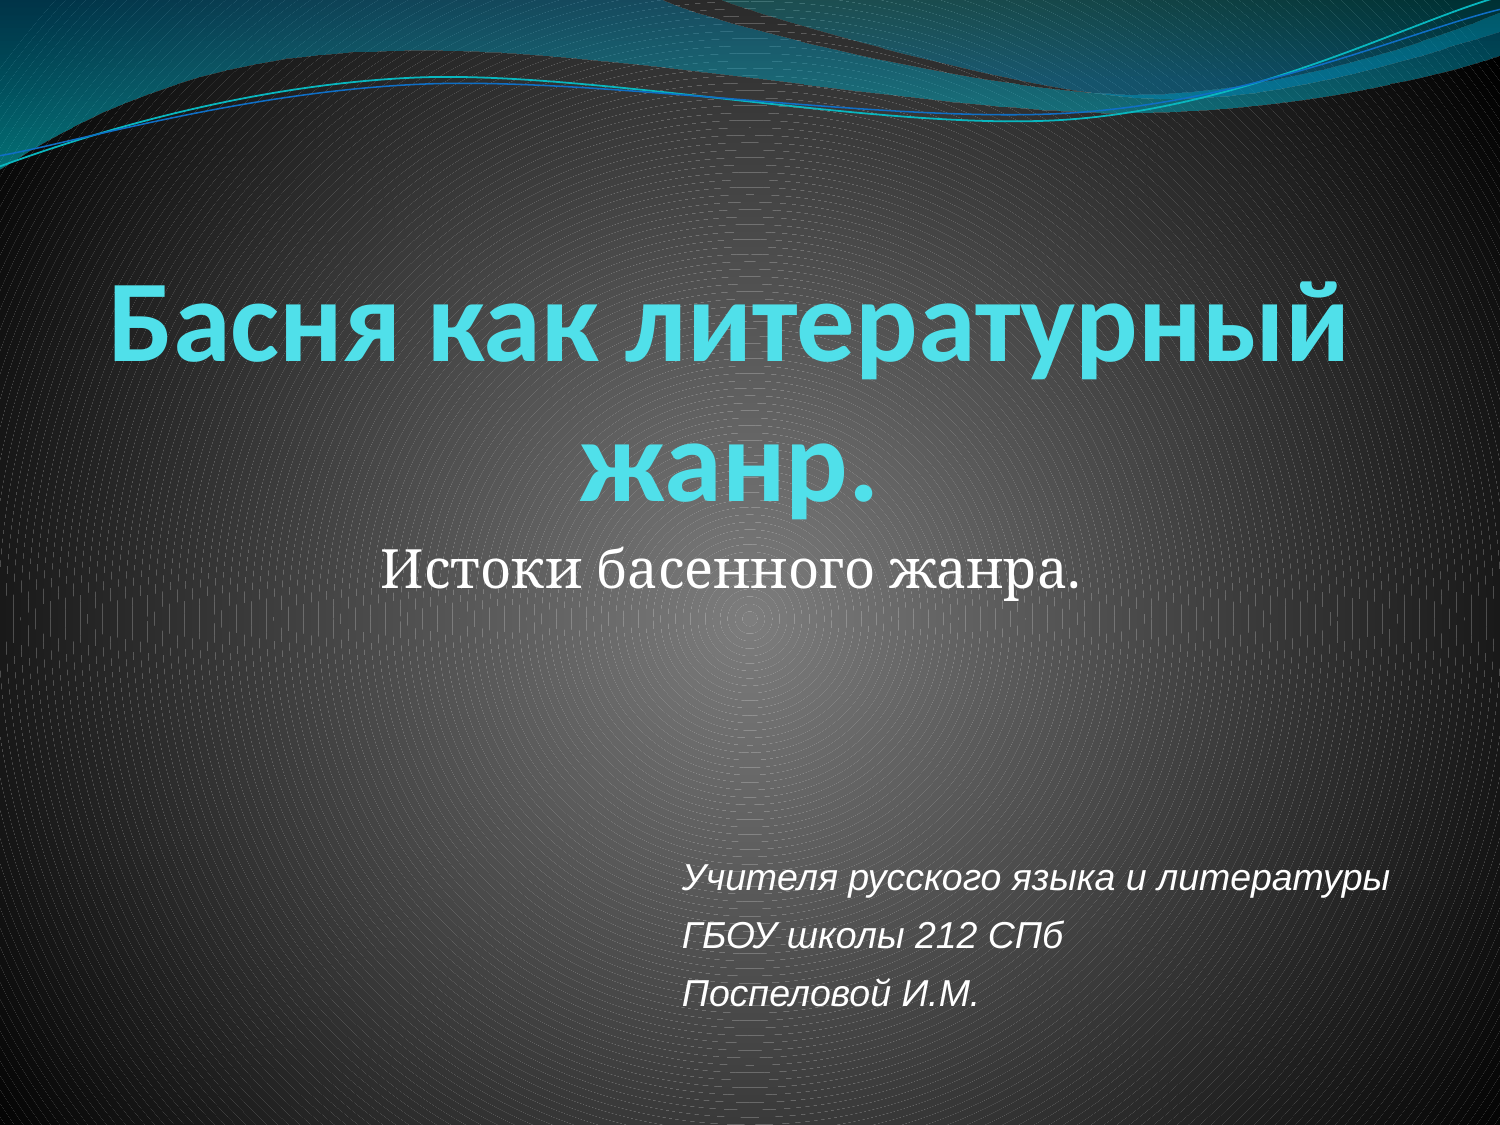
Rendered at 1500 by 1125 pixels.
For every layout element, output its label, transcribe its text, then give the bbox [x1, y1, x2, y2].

subtitle Истоки басенного жанра. [88, 526, 1378, 815]
title Басня как литературный жанр. [87, 224, 1376, 526]
text_box Учителя русского языка и литературы ГБОУ школы 212 СПб Поспеловой И.М. [667, 846, 1471, 1021]
